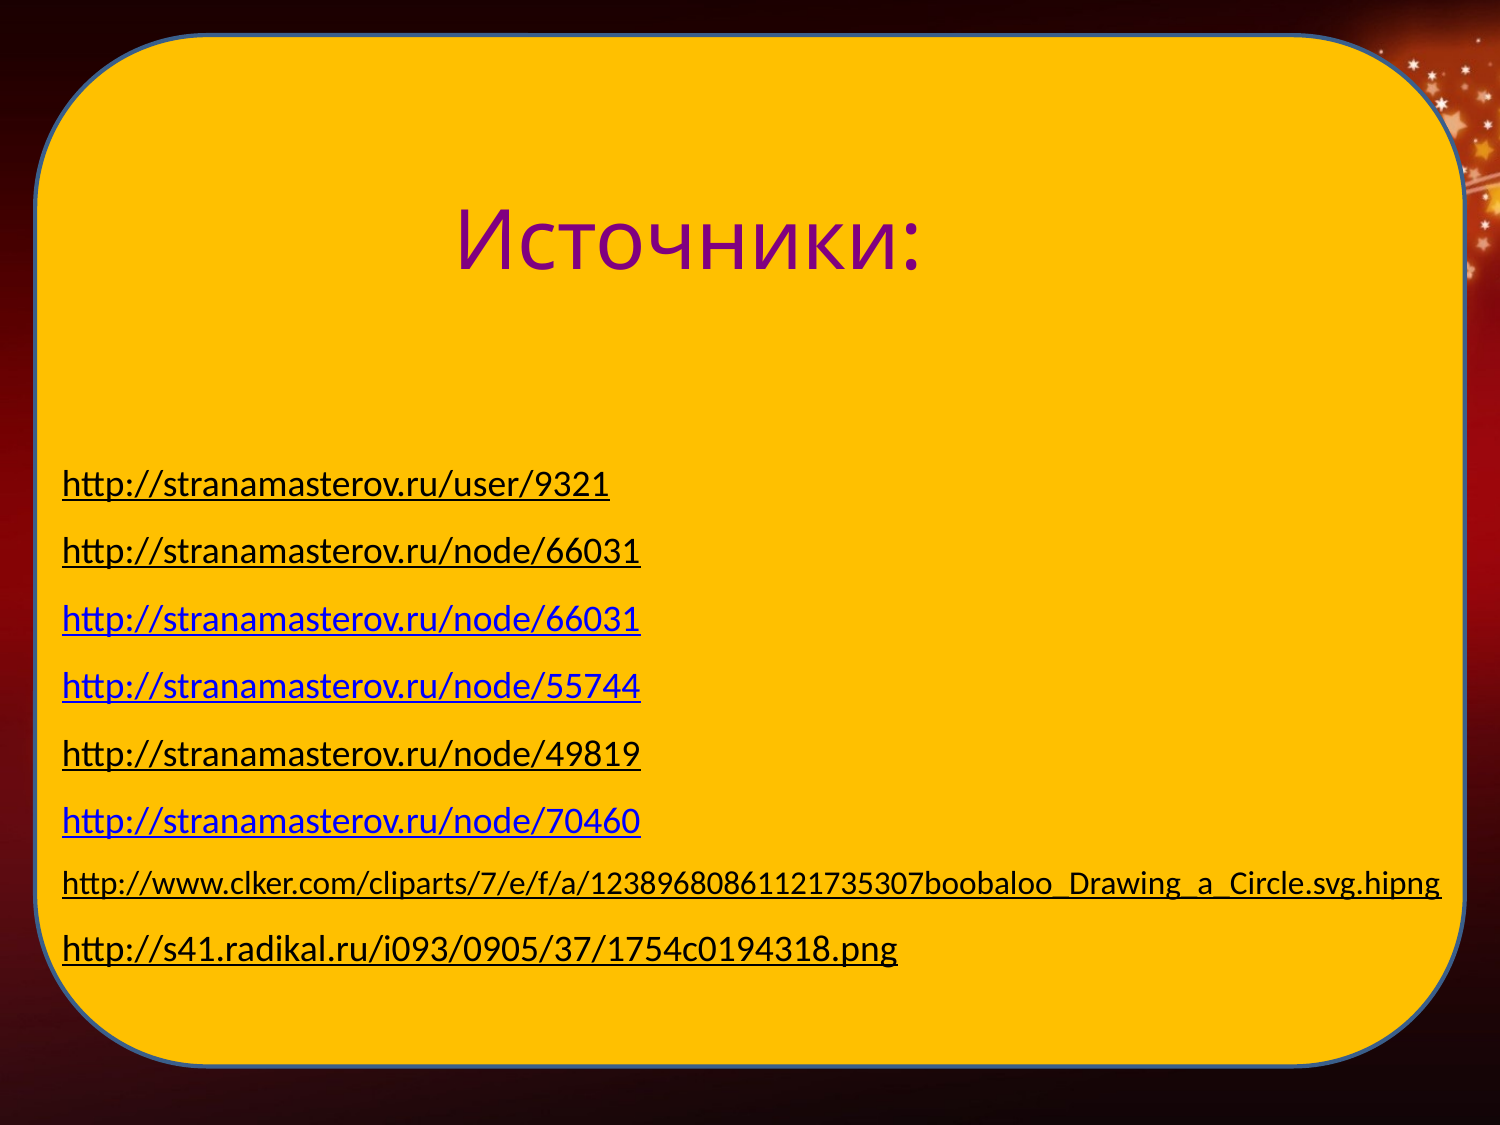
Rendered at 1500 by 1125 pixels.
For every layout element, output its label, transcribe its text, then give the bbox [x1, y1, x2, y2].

text_box [141, 32, 1359, 46]
title Источники: http://stranamasterov.ru/user/9321 http://stranamasterov.ru/node/66031 http://stranamasterov.ru/node/66031 http://stranamasterov.ru/node/55744 http://stranamasterov.ru/node/49819 http://stranamasterov.ru/node/70460 http://www.clker.com/cliparts/7/e/f/a/12389680861121735307boobaloo_Drawing_a_Circle.svg.hipng http://s41.radikal.ru/i093/0905/37/1754c0194318.png [46, 46, 1500, 1009]
text_box [75, 1009, 1424, 1069]
text_box [32, 141, 46, 961]
picture [0, 0, 1500, 1125]
